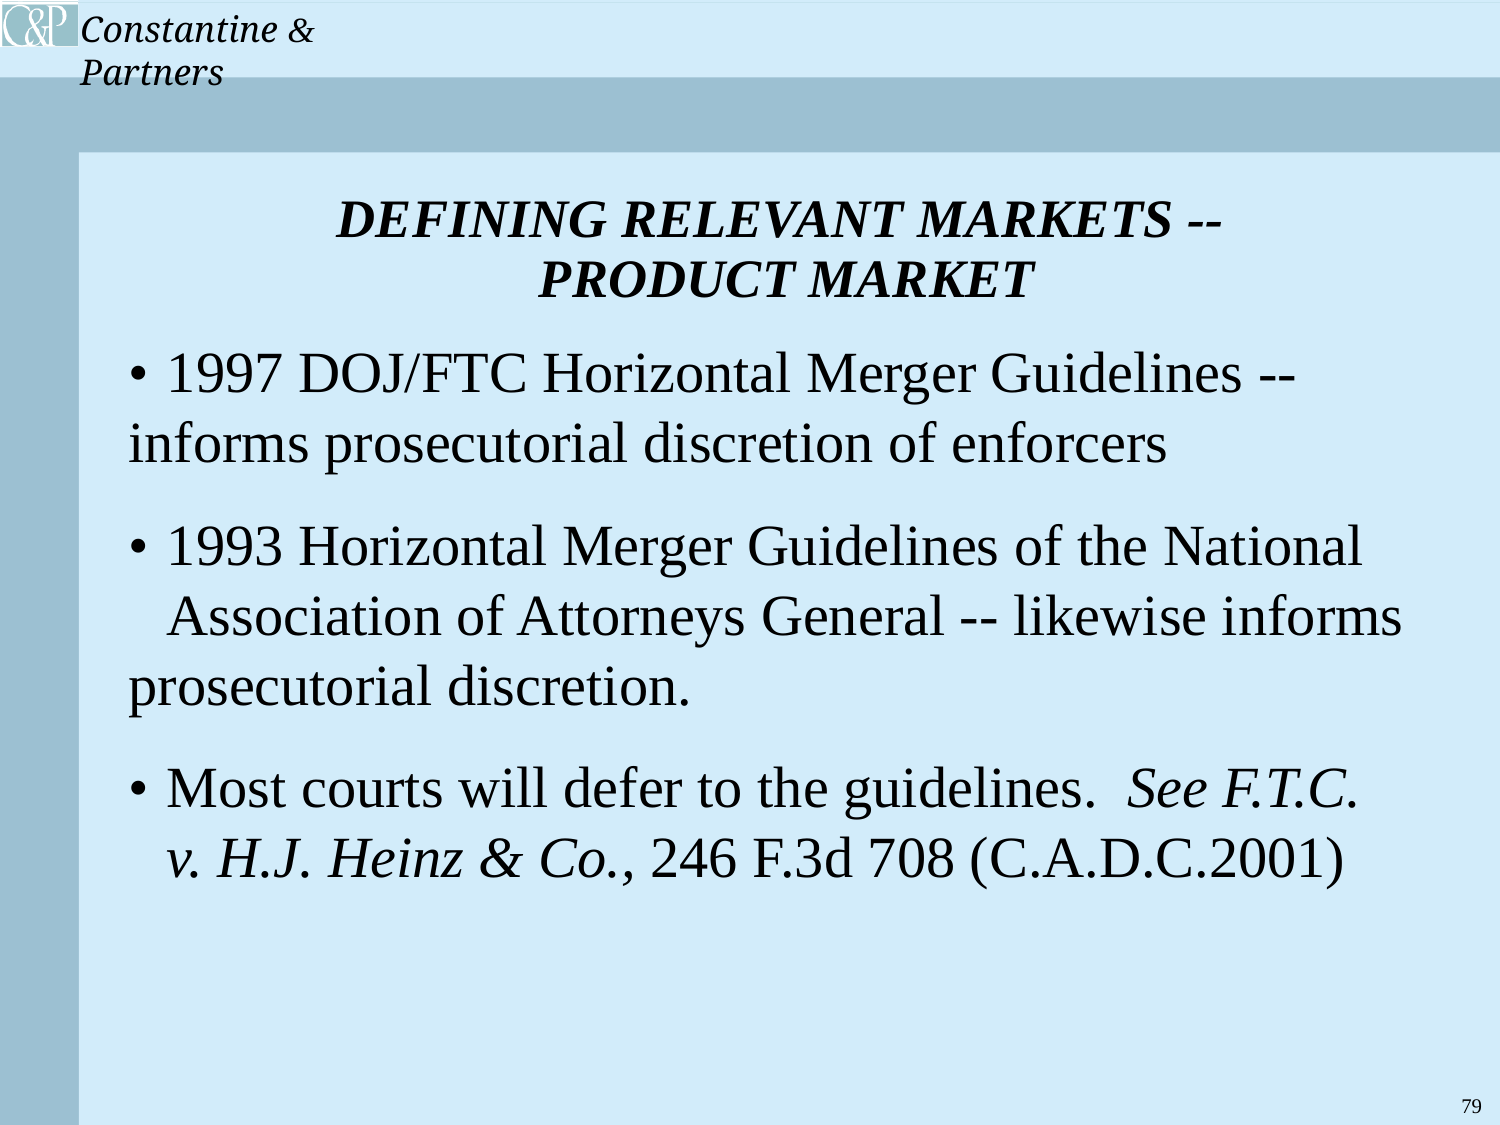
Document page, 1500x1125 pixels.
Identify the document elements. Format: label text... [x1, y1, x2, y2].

text_box • 1997 DOJ/FTC Horizontal Merger Guidelines -- informs prosecutorial discretion of enforcers • 1993 Horizontal Merger Guidelines of the National Association of Attorneys General -- likewise informs prosecutorial discretion. • Most courts will defer to the guidelines. See F.T.C. v. H.J. Heinz & Co., 246 F.3d 708 (C.A.D.C.2001) [74, 277, 1500, 930]
text_box DEFINING RELEVANT MARKETS -- PRODUCT MARKET [74, 112, 1500, 277]
